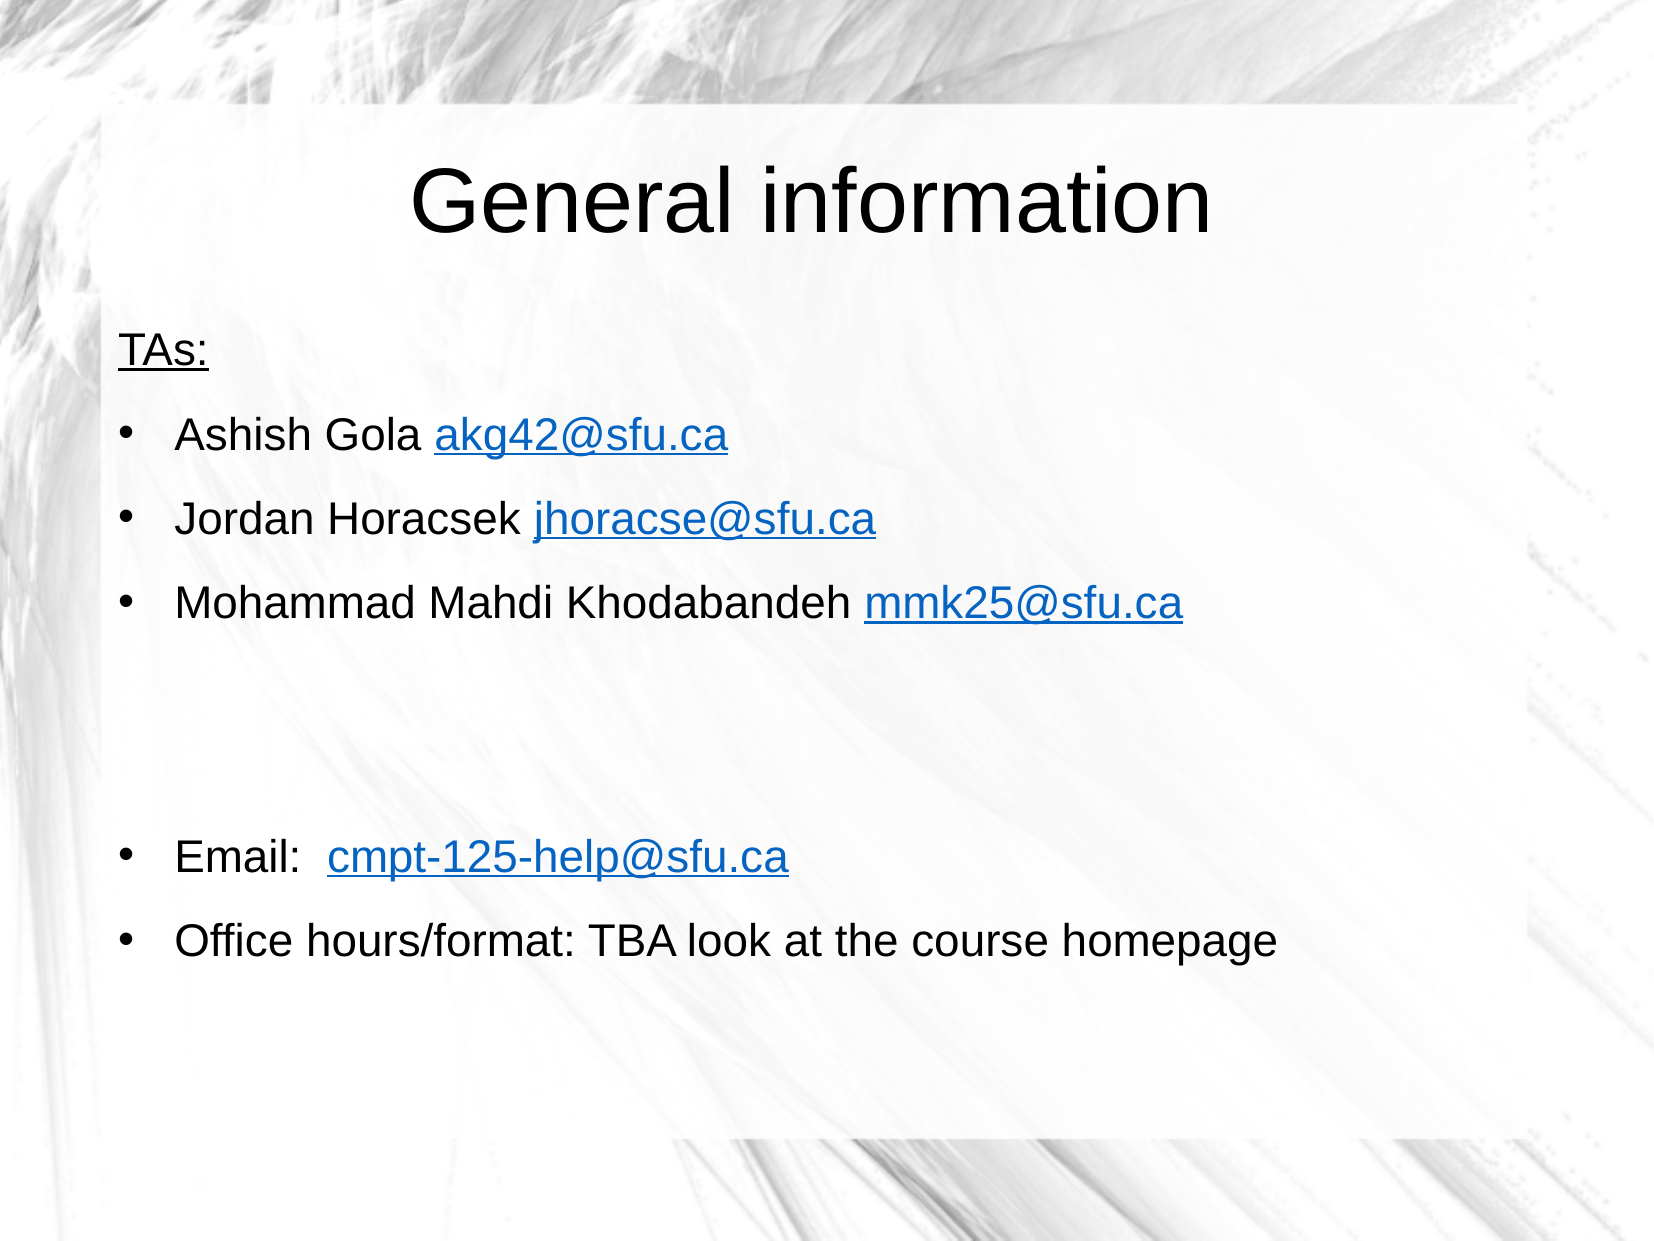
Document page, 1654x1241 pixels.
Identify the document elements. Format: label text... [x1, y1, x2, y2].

list TAs: Ashish Gola akg42@sfu.ca Jordan Horacsek jhoracse@sfu.ca Mohammad Mahdi Khodabandeh mmk25@sfu.ca Email: cmpt-125-help@sfu.ca Office hours/format: TBA look at the course homepage [118, 319, 1571, 1149]
title General information [118, 112, 1506, 281]
picture [0, 0, 1654, 1241]
